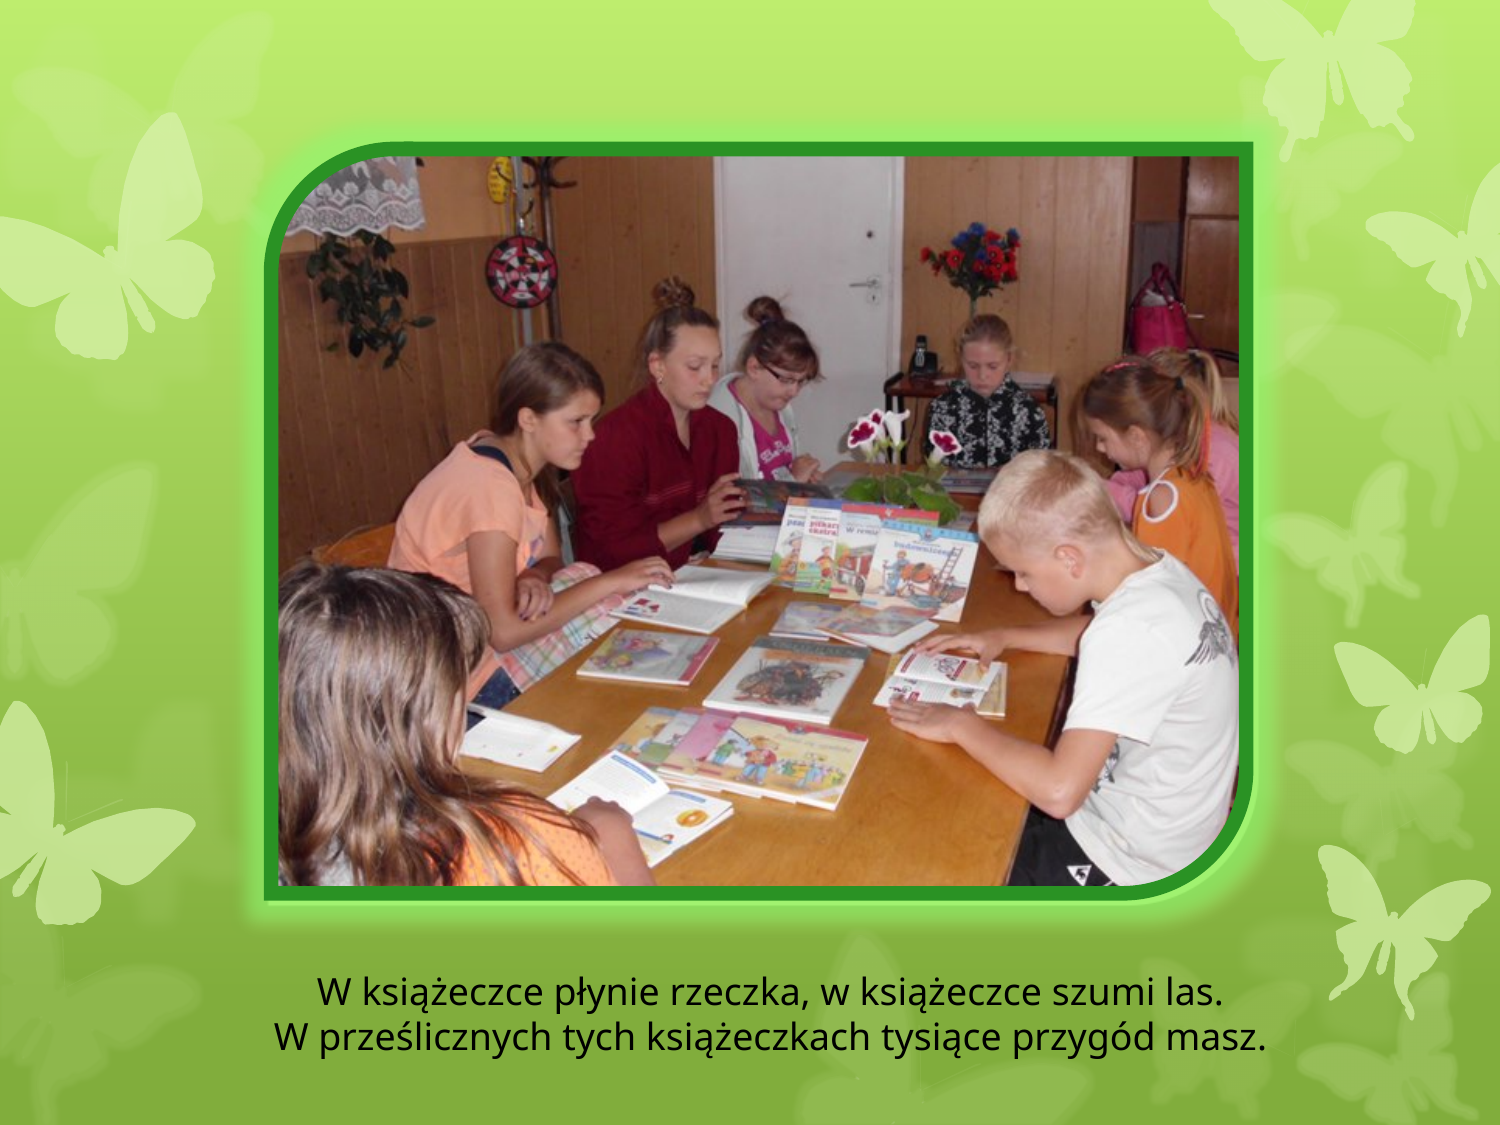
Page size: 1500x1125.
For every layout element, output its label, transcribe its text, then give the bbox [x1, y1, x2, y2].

text_box W książeczce płynie rzeczka, w książeczce szumi las. W prześlicznych tych książeczkach tysiące przygód masz. [171, 960, 1371, 1066]
picture [270, 148, 1247, 894]
